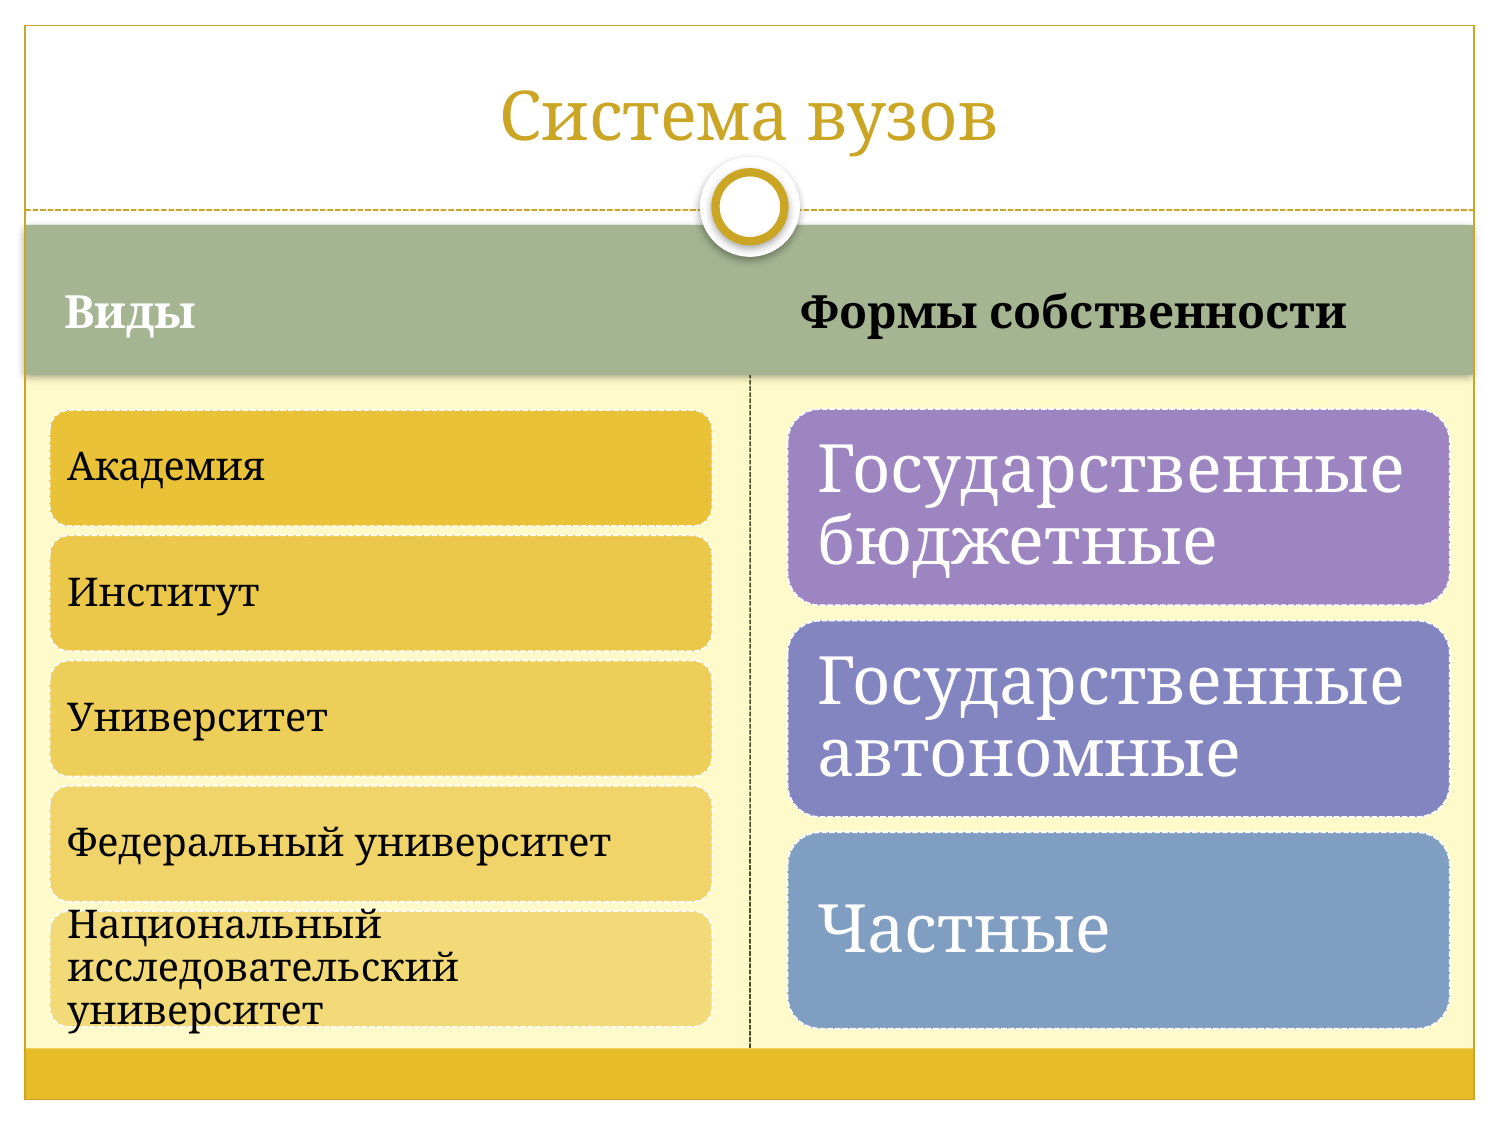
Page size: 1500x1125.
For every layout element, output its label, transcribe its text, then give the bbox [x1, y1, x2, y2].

list Формы собственности [785, 249, 1450, 371]
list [787, 405, 1451, 1033]
title Система вузов [49, 37, 1450, 162]
list Виды [48, 249, 714, 371]
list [49, 405, 713, 1032]
